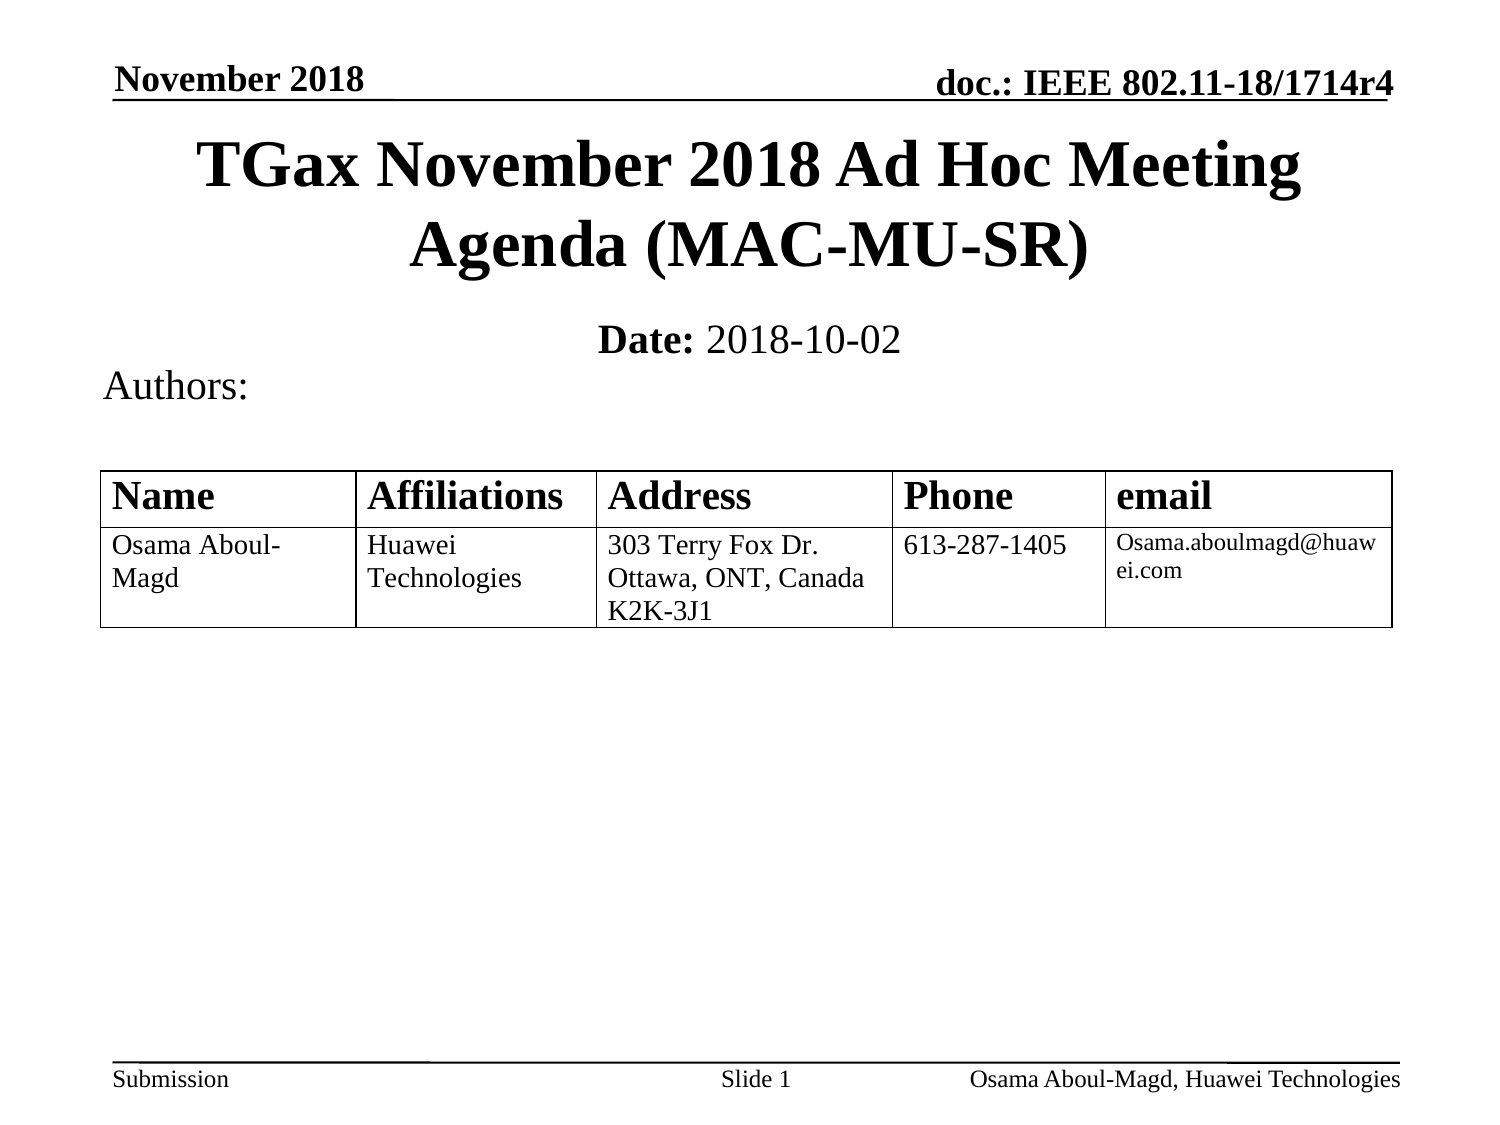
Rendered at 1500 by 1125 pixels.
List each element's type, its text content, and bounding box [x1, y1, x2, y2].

slide_number Slide 1 [712, 1061, 800, 1123]
list Date: 2018-10-02 [112, 303, 1388, 370]
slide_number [114, 54, 493, 100]
footer Osama Aboul-Magd, Huawei Technologies [902, 1061, 1402, 1093]
text_box Authors: [87, 349, 325, 413]
title TGax November 2018 Ad Hoc Meeting Agenda (MAC-MU-SR) [112, 112, 1388, 288]
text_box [85, 470, 1423, 884]
